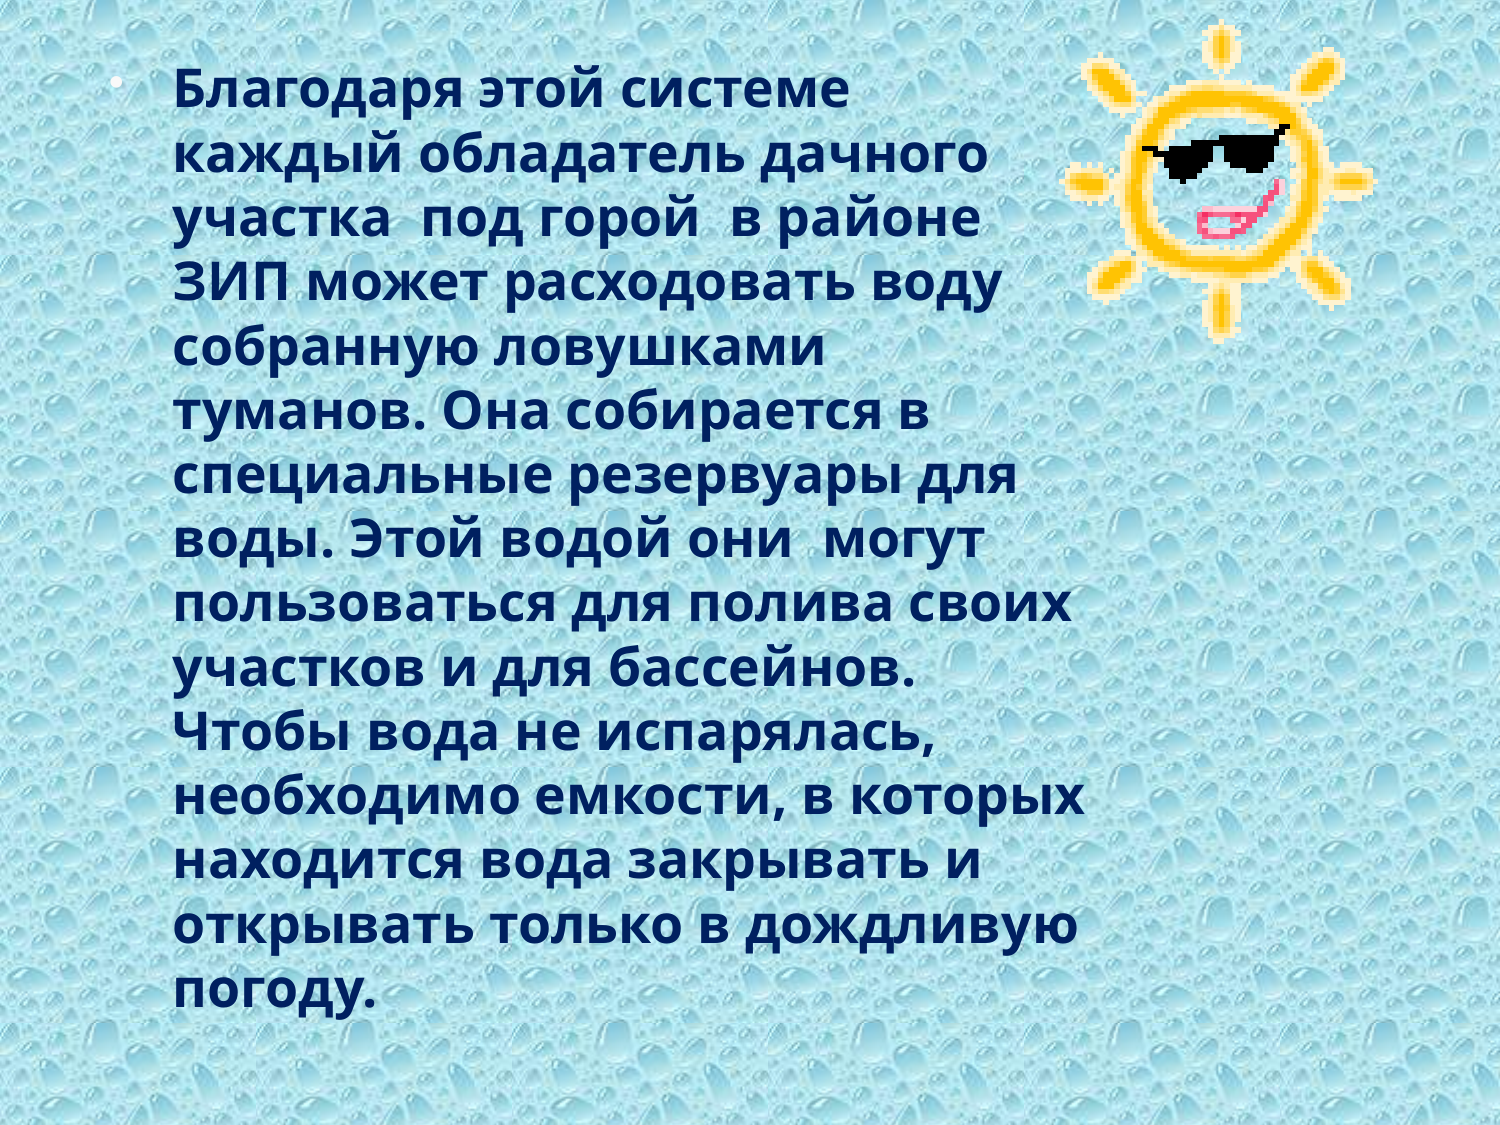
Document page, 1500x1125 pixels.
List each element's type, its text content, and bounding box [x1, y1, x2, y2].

picture [0, 0, 1500, 1125]
list Благодаря этой системе каждый обладатель дачного участка под горой в районе ЗИП может расходовать воду собранную ловушками туманов. Она собирается в специальные резервуары для воды. Этой водой они могут пользоваться для полива своих участков и для бассейнов. Чтобы вода не испарялась, необходимо емкости, в которых находится вода закрывать и открывать только в дождливую погоду. [74, 46, 1102, 1036]
